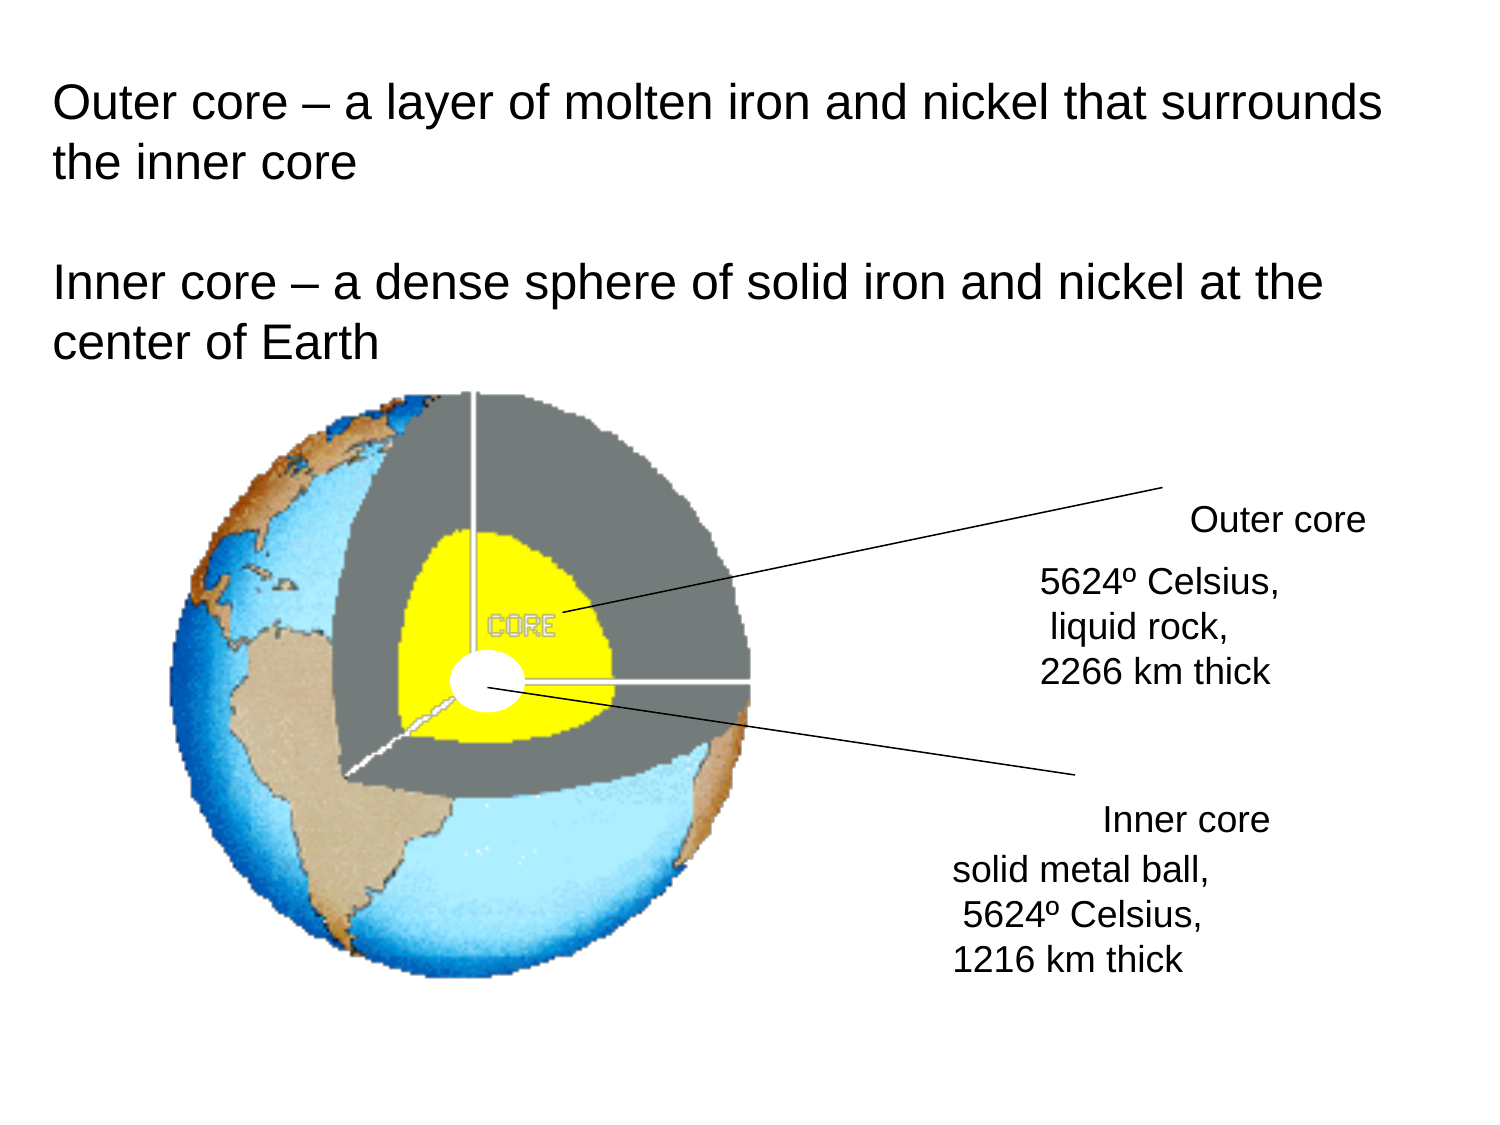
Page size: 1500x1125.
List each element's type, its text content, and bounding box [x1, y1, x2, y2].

text_box 5624º Celsius, liquid rock, 2266 km thick [1024, 549, 1400, 700]
text_box Outer core [1175, 487, 1438, 548]
text_box Outer core – a layer of molten iron and nickel that surrounds the inner core Inner core – a dense sphere of solid iron and nickel at the center of Earth [37, 62, 1475, 378]
text_box Inner core [1087, 787, 1413, 905]
text_box solid metal ball, 5624º Celsius, 1216 km thick [937, 837, 1400, 988]
picture [162, 387, 763, 988]
